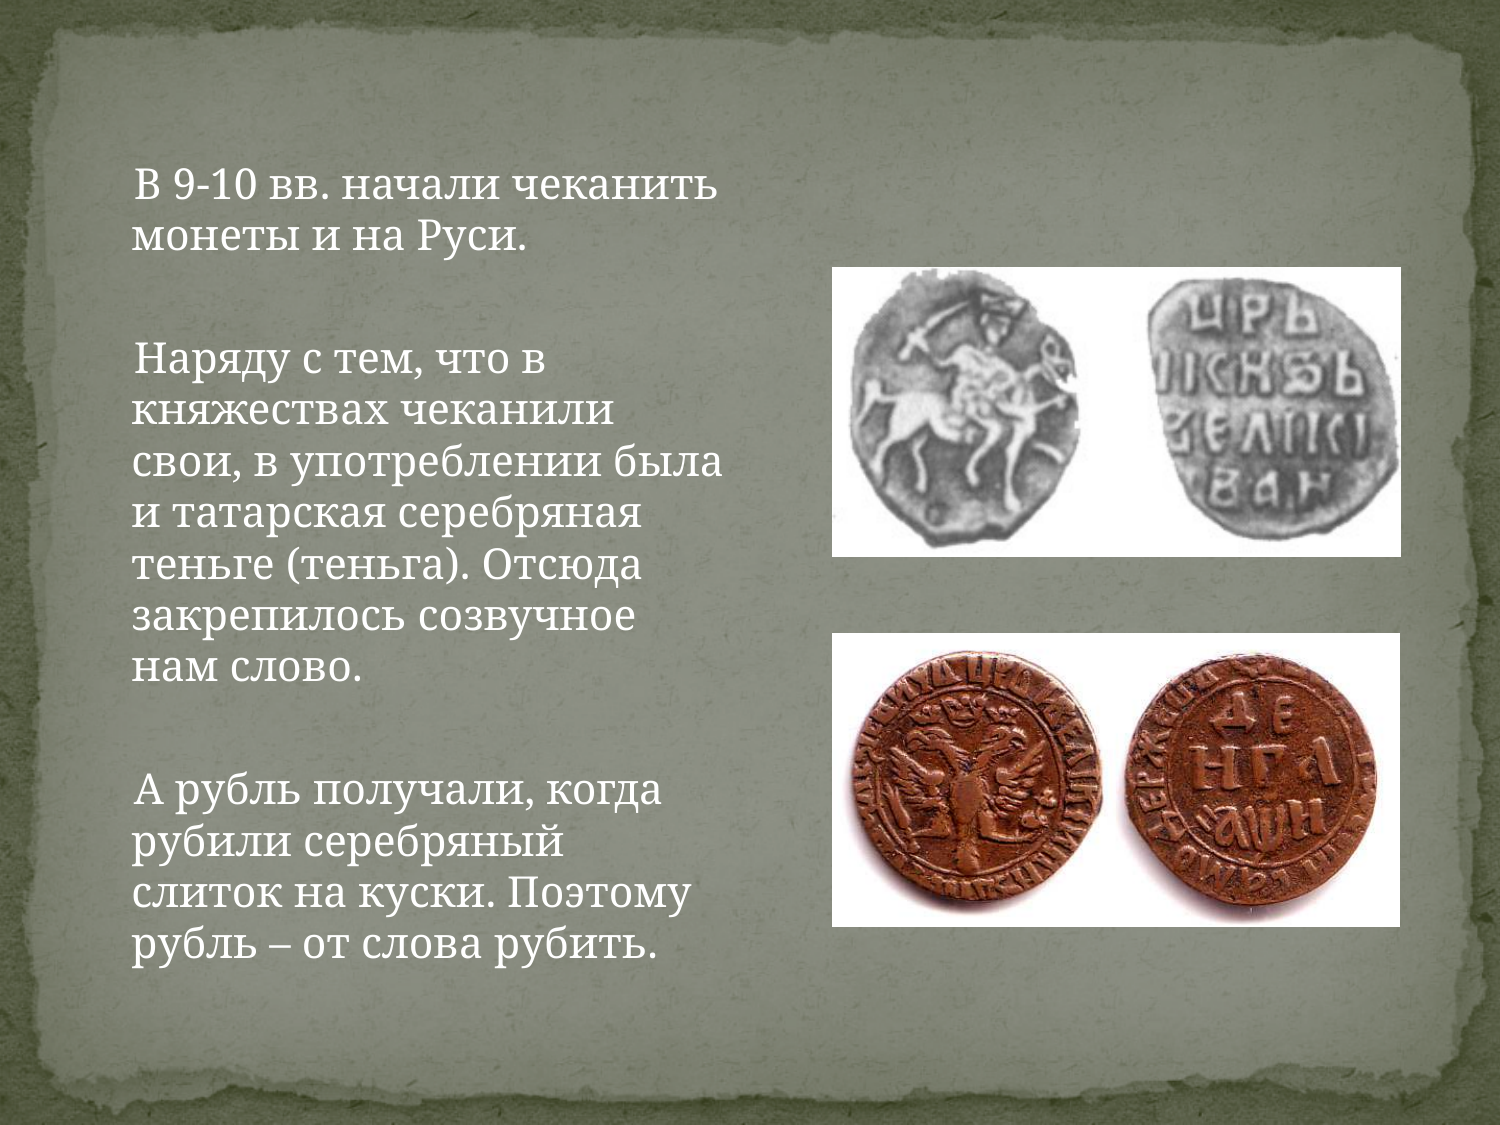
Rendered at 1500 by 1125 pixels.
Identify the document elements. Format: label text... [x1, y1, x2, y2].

picture [832, 267, 1401, 557]
picture [832, 633, 1400, 927]
list В 9-10 вв. начали чеканить монеты и на Руси. Наряду с тем, что в княжествах чеканили свои, в употреблении была и татарская серебряная теньге (теньга). Отсюда закрепилось созвучное нам слово. А рубль получали, когда рубили серебряный слиток на куски. Поэтому рубль – от слова рубить. [75, 149, 741, 1000]
